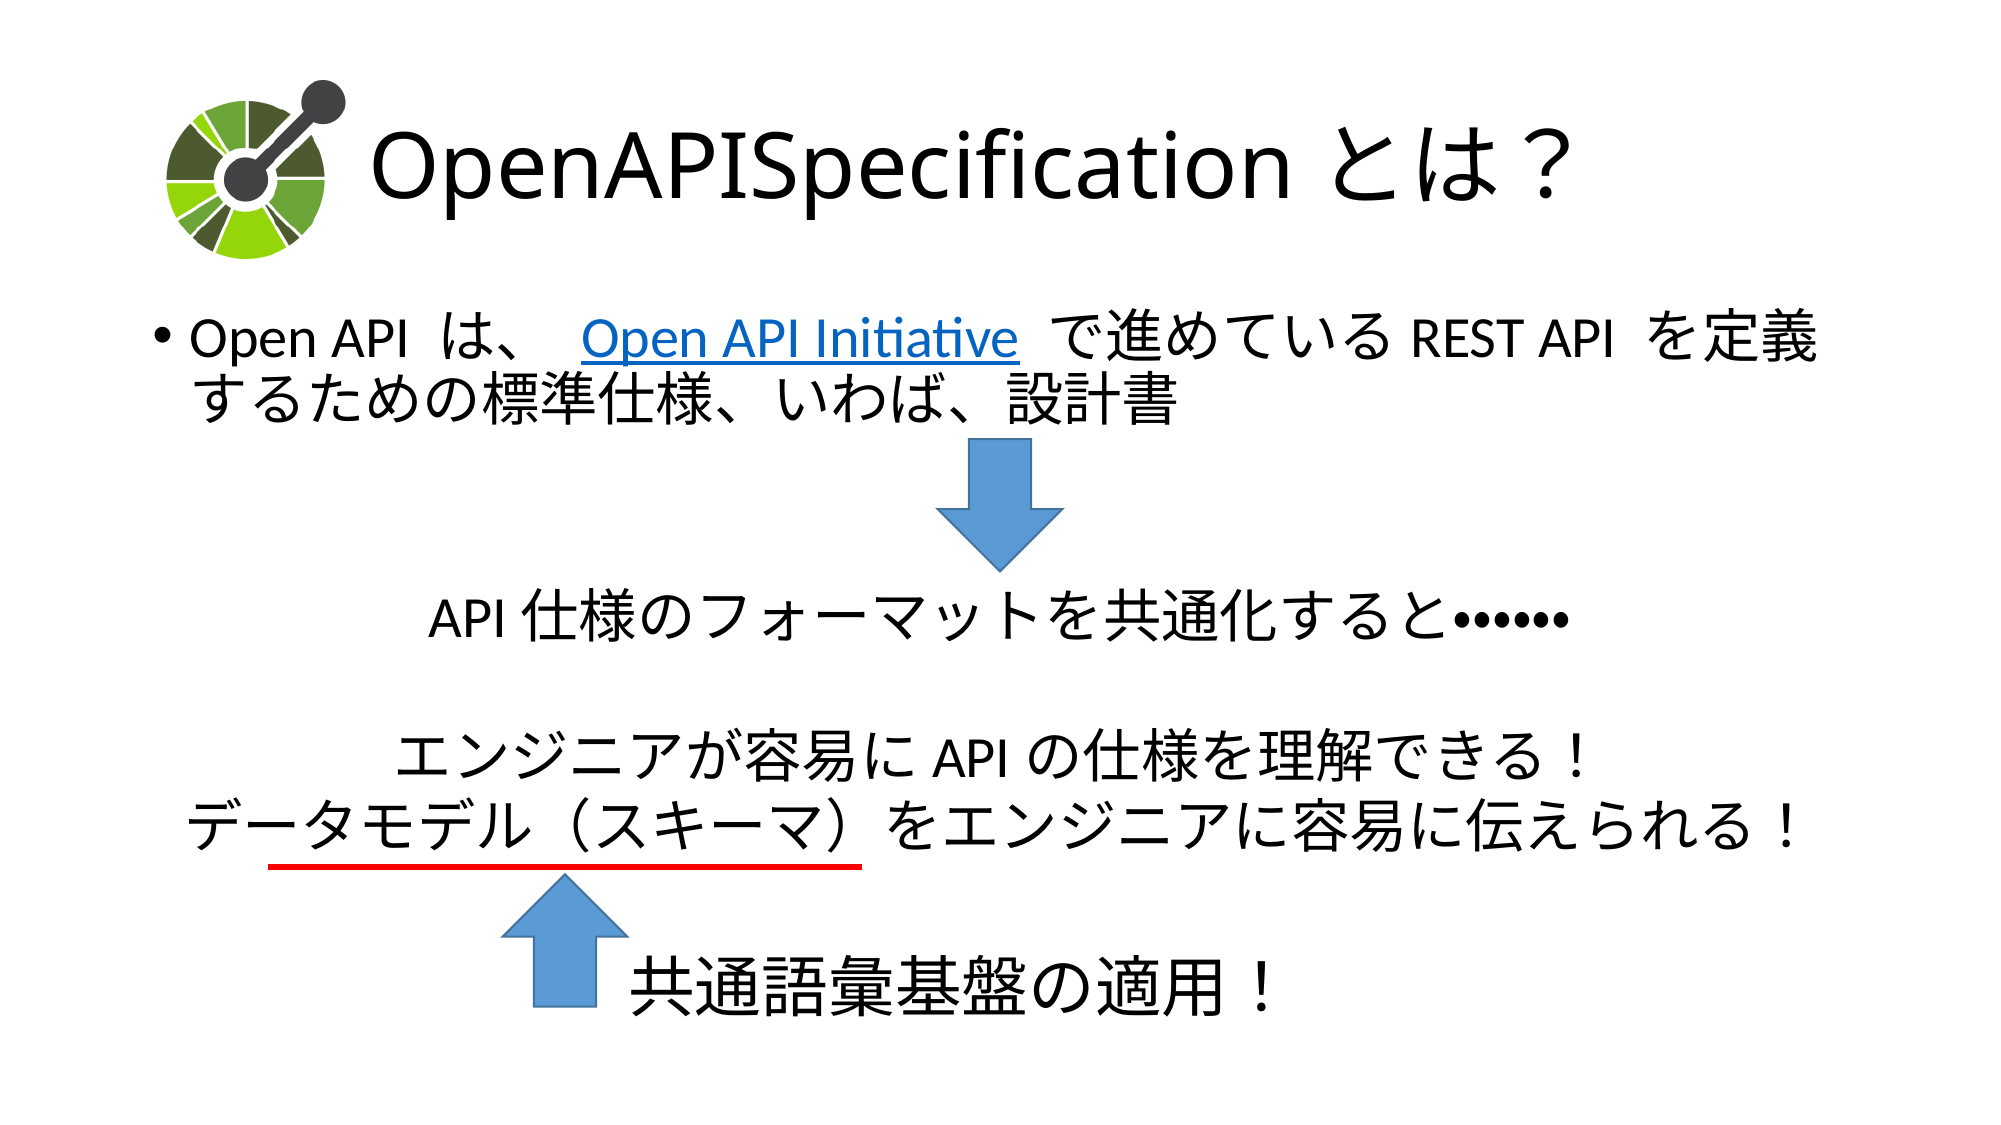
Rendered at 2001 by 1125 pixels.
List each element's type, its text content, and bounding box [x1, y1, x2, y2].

text_box [935, 438, 1065, 571]
text_box 共通語彙基盤の適用！ [613, 937, 1311, 1033]
text_box [500, 872, 630, 1008]
text_box API仕様のフォーマットを共通化すると・・・・・・ エンジニアが容易にAPIの仕様を理解できる！ データモデル（スキーマ）をエンジニアに容易に伝えられる！ [169, 571, 1831, 867]
list Open API は、 Open API Initiative で進めているREST API を定義するための標準仕様、いわば、設計書 [137, 299, 1863, 603]
title OpenAPISpecificationとは？ [353, 59, 1863, 278]
picture [158, 71, 353, 266]
